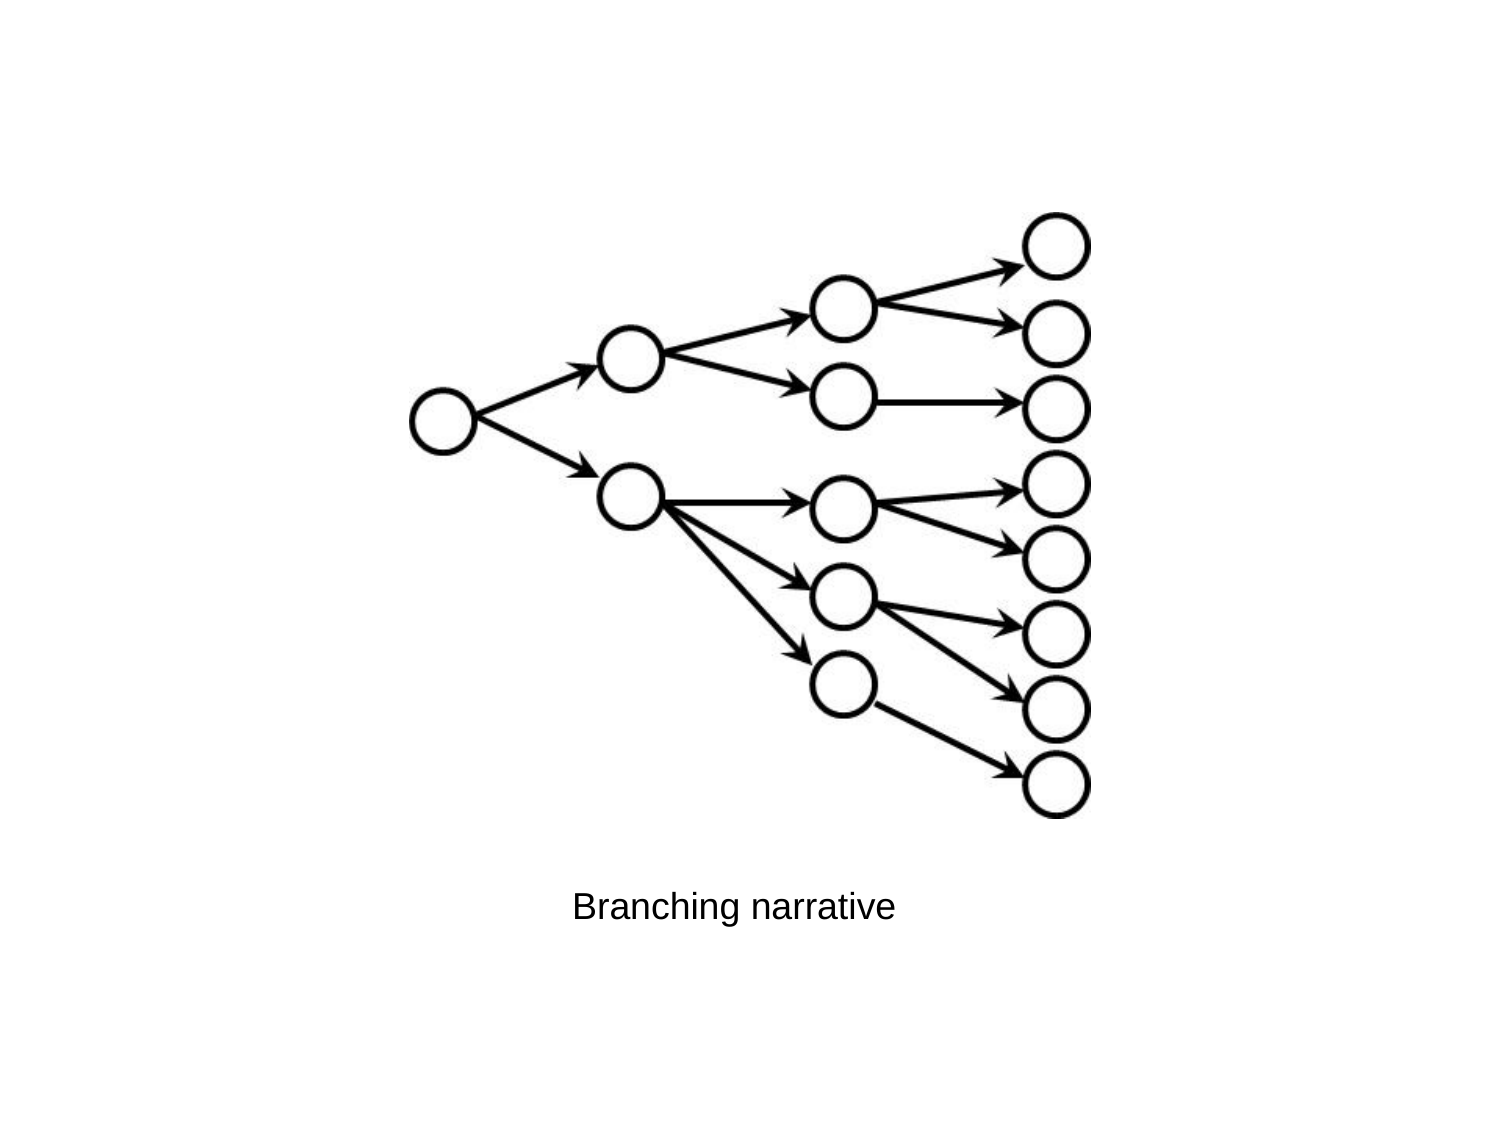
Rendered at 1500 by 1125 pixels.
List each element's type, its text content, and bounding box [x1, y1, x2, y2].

picture [409, 212, 1091, 819]
text_box Branching narrative [249, 874, 1219, 935]
